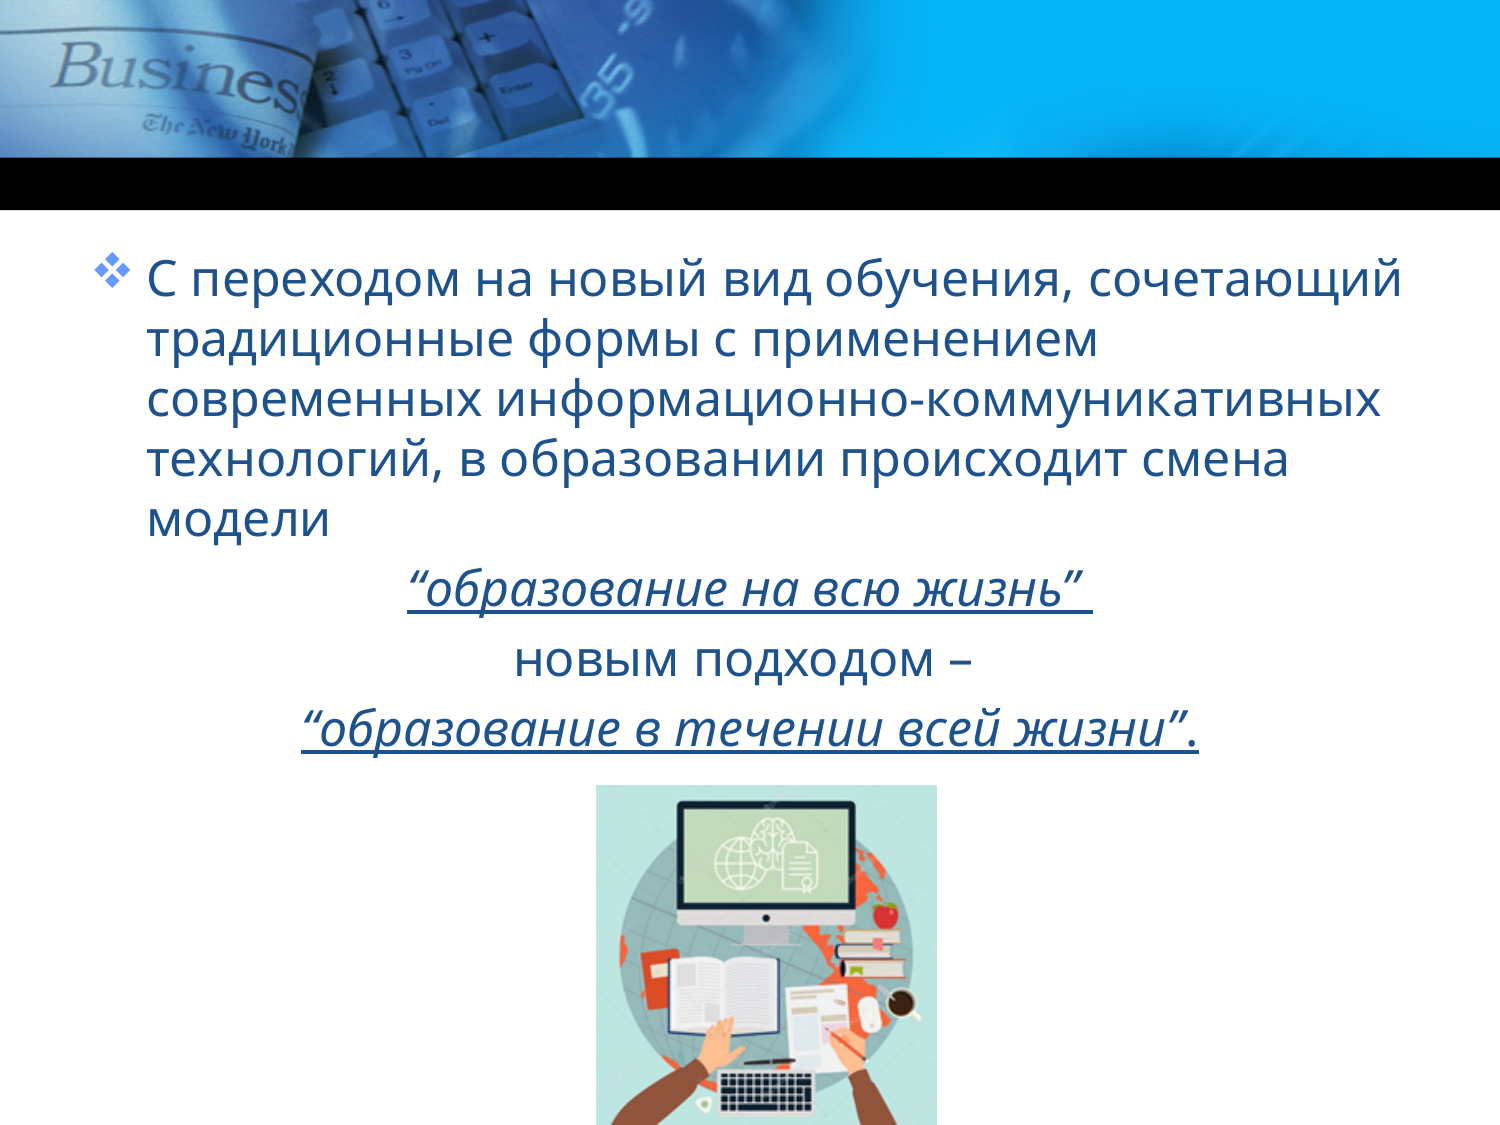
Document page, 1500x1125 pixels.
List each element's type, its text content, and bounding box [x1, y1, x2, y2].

picture [596, 785, 937, 1125]
list С переходом на новый вид обучения, сочетающий традиционные формы с применением современных информационно-коммуникативных технологий, в образовании происходит смена модели “образование на всю жизнь” новым подходом – “образование в течении всей жизни”. [75, 239, 1425, 1050]
picture [0, 0, 843, 157]
